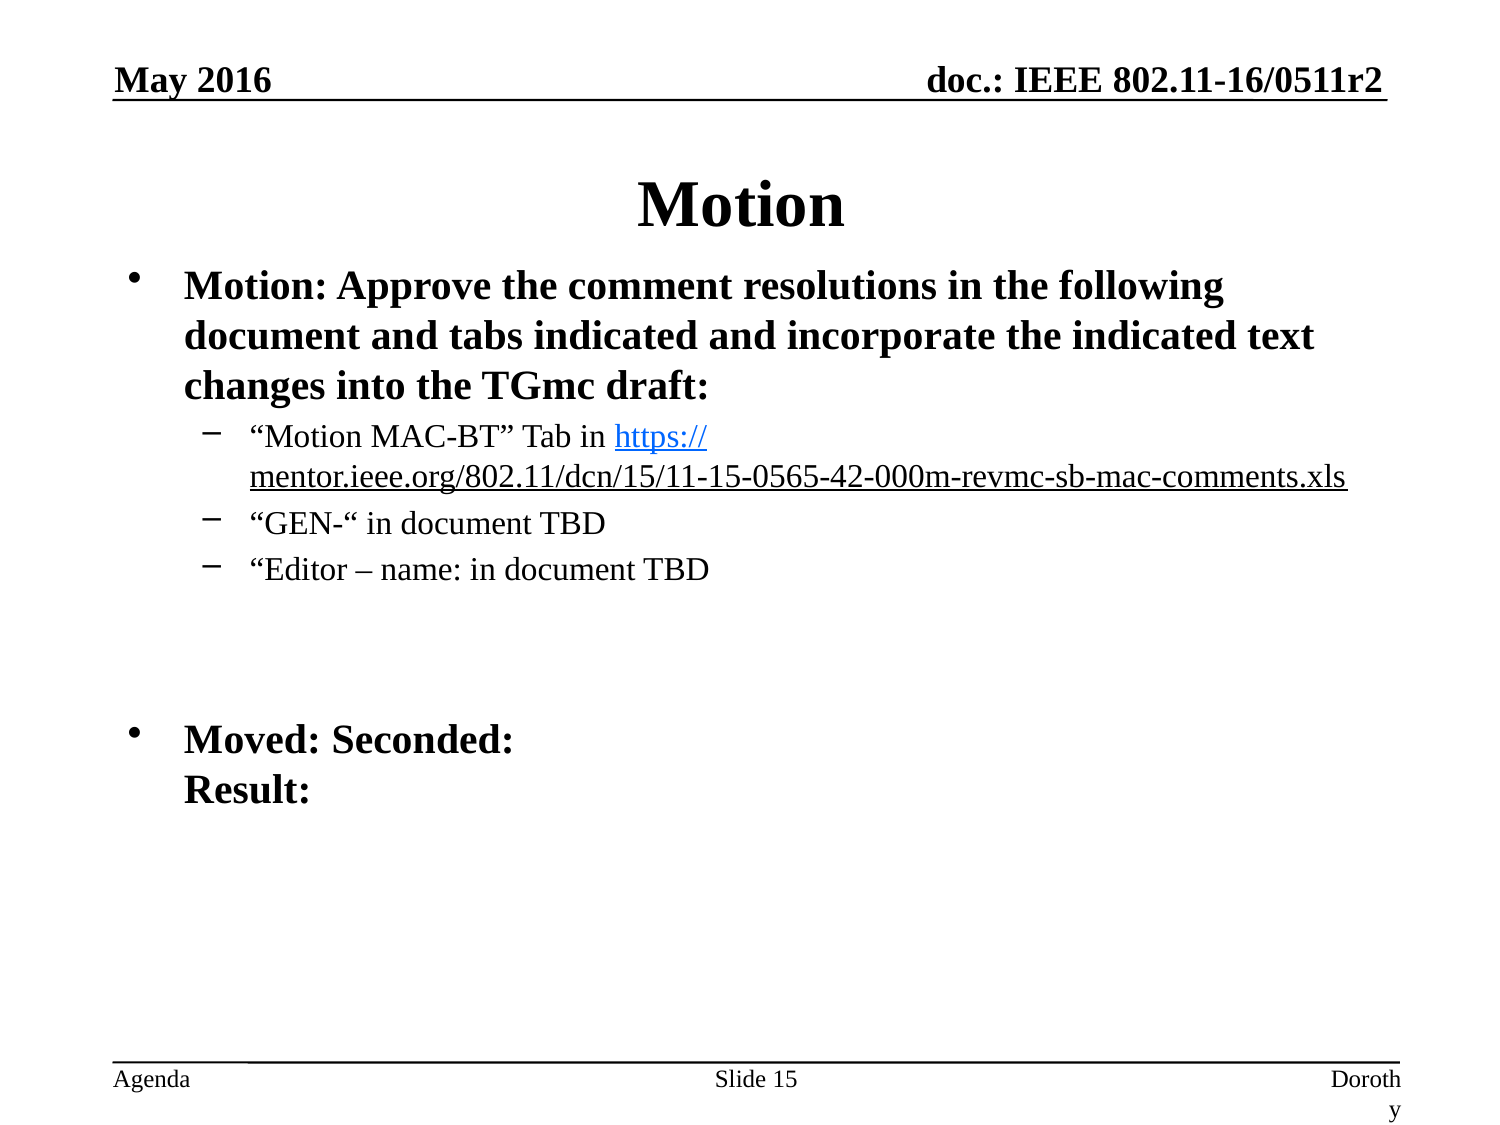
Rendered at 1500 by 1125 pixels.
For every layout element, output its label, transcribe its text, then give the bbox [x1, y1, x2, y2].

footer Dorothy Stanley, HP Enterprise [1325, 1062, 1402, 1093]
list Motion: Approve the comment resolutions in the following document and tabs indicated and incorporate the indicated text changes into the TGmc draft: “Motion MAC-BT” Tab in https://mentor.ieee.org/802.11/dcn/15/11-15-0565-42-000m-revmc-sb-mac-comments.xls “GEN-“ in document TBD “Editor – name: in document TBD Moved: Seconded: Result: [112, 249, 1388, 1063]
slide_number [114, 54, 425, 100]
title Motion [112, 112, 1388, 249]
slide_number Slide 15 [712, 1063, 800, 1093]
